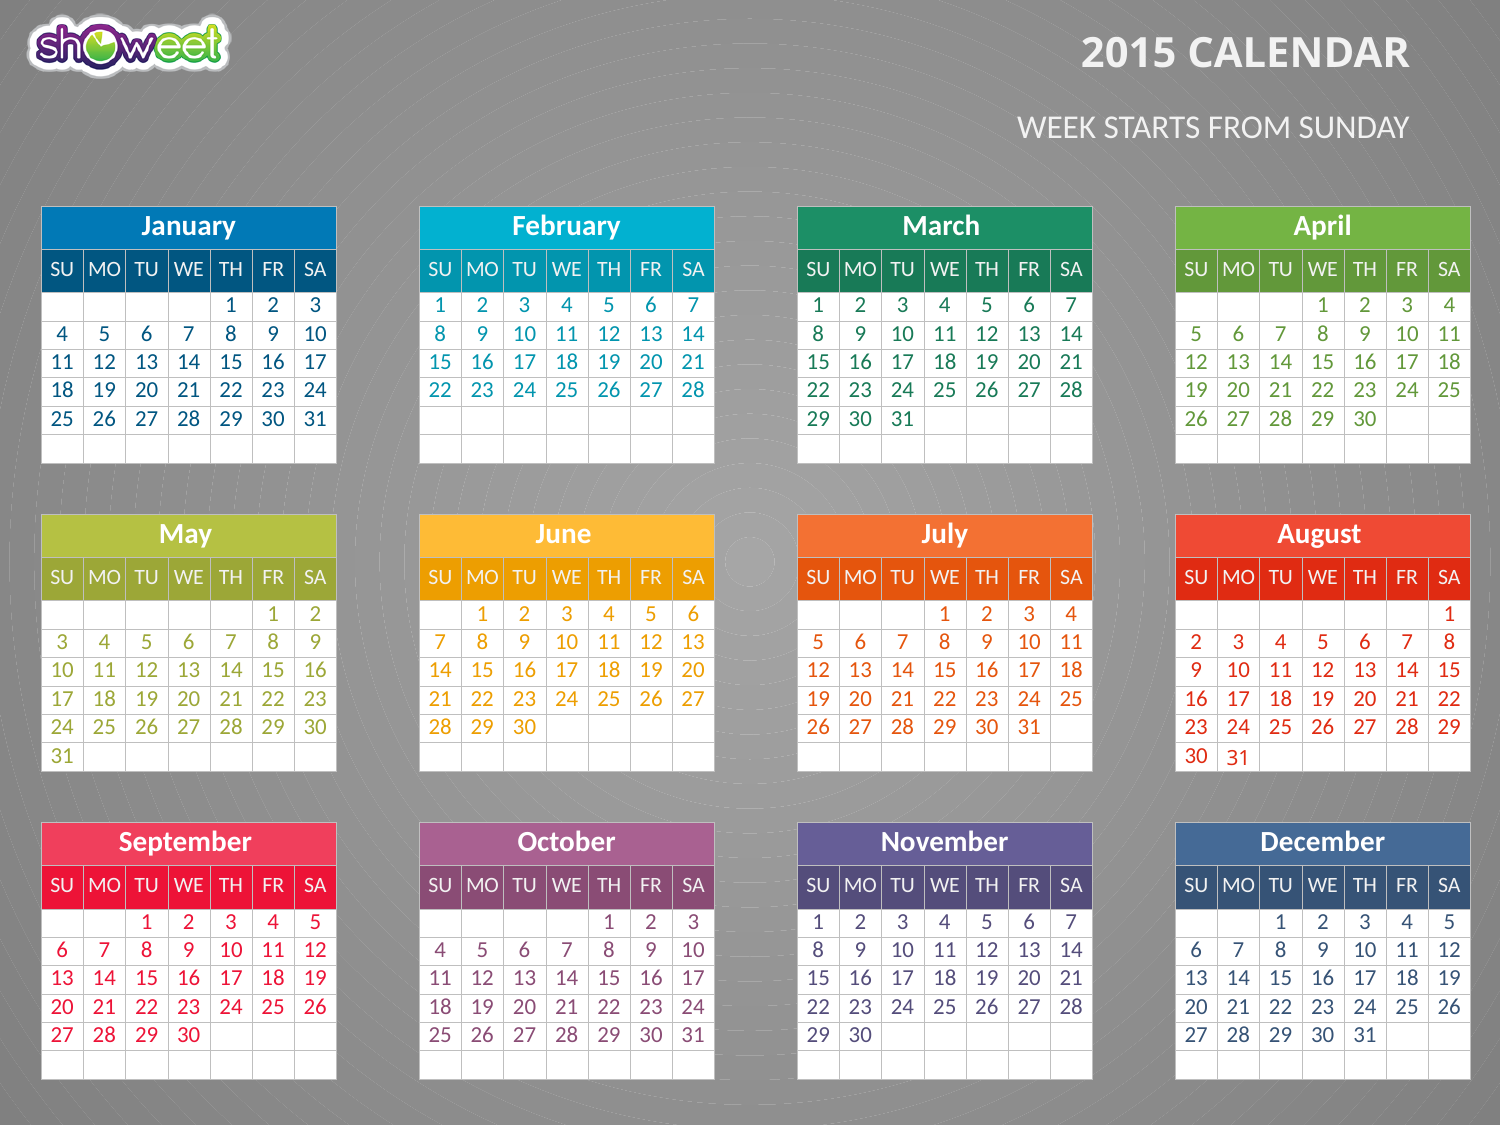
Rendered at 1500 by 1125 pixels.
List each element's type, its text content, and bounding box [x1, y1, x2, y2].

table_header October [420, 823, 714, 865]
table_cell 9 [967, 630, 1008, 657]
table_cell 5 [967, 293, 1008, 321]
table_cell [1387, 1051, 1428, 1079]
table_header April [1176, 207, 1470, 249]
table_cell 28 [1218, 1023, 1259, 1050]
table_cell [967, 743, 1008, 771]
table_cell 11 [589, 630, 630, 657]
table_cell Sa [295, 866, 336, 909]
table_cell 26 [1303, 715, 1344, 742]
table_cell [1051, 407, 1092, 434]
table_cell 30 [840, 1023, 881, 1050]
table_cell Su [42, 866, 83, 909]
table_cell 2 [1345, 293, 1386, 321]
table_cell 11 [1260, 658, 1302, 686]
table_cell 24 [1387, 378, 1428, 406]
table_cell 15 [589, 966, 630, 994]
table_cell We [547, 866, 588, 909]
table_cell 14 [1051, 938, 1092, 965]
table_cell 22 [798, 378, 839, 406]
table_cell 7 [547, 938, 588, 965]
table_cell Fr [1387, 558, 1428, 600]
table_cell 20 [631, 350, 672, 377]
table_cell 17 [504, 350, 546, 377]
table_cell 12 [84, 350, 125, 377]
table_cell [967, 435, 1008, 463]
table_cell [295, 743, 336, 771]
table_cell 3 [211, 910, 252, 937]
table_cell [673, 1051, 714, 1079]
table_cell 20 [126, 378, 168, 406]
table_cell [84, 743, 125, 771]
table_cell [547, 1051, 588, 1079]
table_cell 20 [673, 658, 714, 686]
table_cell 10 [1009, 630, 1050, 657]
table_cell [211, 743, 252, 771]
table_cell Th [1345, 866, 1386, 909]
table_cell 25 [84, 715, 125, 742]
table_cell 13 [1218, 350, 1259, 377]
table_cell Mo [462, 250, 503, 292]
table_cell 12 [295, 938, 336, 965]
table_cell 4 [420, 938, 461, 965]
title 2015 Calendar [478, 0, 1425, 102]
table_cell 5 [295, 910, 336, 937]
table_cell 22 [1303, 378, 1344, 406]
table_cell 30 [967, 715, 1008, 742]
table_cell 16 [967, 658, 1008, 686]
table_cell 12 [589, 322, 630, 349]
table_cell We [925, 558, 966, 600]
table_cell 1 [589, 910, 630, 937]
table_cell Tu [1260, 250, 1302, 292]
table_cell 6 [126, 322, 168, 349]
table_cell 27 [169, 715, 210, 742]
table_cell 7 [84, 938, 125, 965]
table_cell Tu [882, 250, 924, 292]
table_cell [1387, 601, 1428, 629]
table_cell 11 [925, 938, 966, 965]
table_header February [420, 207, 714, 249]
table_cell [1387, 407, 1428, 434]
table_cell Su [420, 558, 461, 600]
table_cell [1429, 743, 1470, 771]
table_cell Fr [1009, 250, 1050, 292]
table_cell 17 [1009, 658, 1050, 686]
table_cell 17 [211, 966, 252, 994]
table_cell Th [211, 558, 252, 600]
table_cell 21 [547, 995, 588, 1022]
table_cell 11 [1051, 630, 1092, 657]
table_cell 28 [211, 715, 252, 742]
table_cell 25 [1051, 687, 1092, 714]
table_cell 23 [462, 378, 503, 406]
table_cell 17 [1218, 687, 1259, 714]
table_cell 7 [1051, 910, 1092, 937]
table_cell Fr [253, 558, 294, 600]
table_cell 2 [840, 293, 881, 321]
table_cell [126, 1051, 168, 1079]
table_cell [1176, 293, 1217, 321]
table_cell 5 [1303, 630, 1344, 657]
table_cell 5 [1429, 910, 1470, 937]
table_cell [295, 1051, 336, 1079]
table_cell [504, 435, 546, 463]
table_cell 17 [295, 350, 336, 377]
table_cell [504, 910, 546, 937]
table_cell 22 [462, 687, 503, 714]
table_cell 15 [1429, 658, 1470, 686]
table_cell 28 [882, 715, 924, 742]
table_cell [631, 715, 672, 742]
table_cell 8 [1429, 630, 1470, 657]
table_cell We [1303, 250, 1344, 292]
table_cell 31 [1218, 743, 1259, 771]
table_cell Fr [1387, 250, 1428, 292]
table_cell Tu [882, 558, 924, 600]
table_cell 16 [840, 966, 881, 994]
table_cell [1051, 715, 1092, 742]
table_cell Su [798, 558, 839, 600]
table_cell [1218, 910, 1259, 937]
table_cell 12 [462, 966, 503, 994]
table_cell 19 [589, 350, 630, 377]
table_cell Th [589, 250, 630, 292]
table_cell [673, 435, 714, 463]
table_cell 30 [169, 1023, 210, 1050]
table_cell We [1303, 558, 1344, 600]
table_cell [1429, 1051, 1470, 1079]
table_cell 16 [1176, 687, 1217, 714]
table_cell Mo [84, 558, 125, 600]
table_cell 8 [798, 938, 839, 965]
table_cell 31 [42, 743, 83, 771]
table_cell 26 [631, 687, 672, 714]
table_cell 29 [462, 715, 503, 742]
table_cell [1051, 435, 1092, 463]
table_cell [547, 435, 588, 463]
table_cell 13 [1009, 938, 1050, 965]
table_cell [169, 1051, 210, 1079]
table_cell 7 [1218, 938, 1259, 965]
table_cell [882, 435, 924, 463]
table_cell 27 [1009, 995, 1050, 1022]
table_cell [211, 435, 252, 463]
table_cell 3 [1345, 910, 1386, 937]
table_cell 15 [925, 658, 966, 686]
table_cell 4 [84, 630, 125, 657]
table_cell 27 [1176, 1023, 1217, 1050]
table_cell [420, 407, 461, 434]
table_cell [840, 601, 881, 629]
table_cell 9 [504, 630, 546, 657]
table_cell 17 [1345, 966, 1386, 994]
table_cell [126, 601, 168, 629]
table_cell 5 [126, 630, 168, 657]
table_cell 24 [1345, 995, 1386, 1022]
table_cell 10 [295, 322, 336, 349]
table_cell [1176, 601, 1217, 629]
table_cell Mo [840, 250, 881, 292]
table_cell Mo [1218, 558, 1259, 600]
table_cell [462, 743, 503, 771]
table_cell 18 [1387, 966, 1428, 994]
table_cell [589, 743, 630, 771]
table_cell 13 [1345, 658, 1386, 686]
table_cell 1 [925, 601, 966, 629]
table_cell [967, 1051, 1008, 1079]
table_cell 11 [547, 322, 588, 349]
table_cell 3 [1218, 630, 1259, 657]
table_cell 13 [169, 658, 210, 686]
table_cell [1176, 435, 1217, 463]
table_cell [798, 435, 839, 463]
table_cell [504, 407, 546, 434]
table_cell 12 [1176, 350, 1217, 377]
table_cell [420, 601, 461, 629]
table_cell 28 [1260, 407, 1302, 434]
table_cell 23 [1176, 715, 1217, 742]
table_cell 11 [42, 350, 83, 377]
table_cell 23 [840, 378, 881, 406]
table_cell Fr [1387, 866, 1428, 909]
table_cell 28 [673, 378, 714, 406]
table_cell [42, 1051, 83, 1079]
table_cell [1345, 601, 1386, 629]
table_cell 24 [504, 378, 546, 406]
table_cell 18 [925, 966, 966, 994]
table_cell [1303, 435, 1344, 463]
table_cell 6 [1009, 293, 1050, 321]
table_cell 15 [1260, 966, 1302, 994]
table_cell 13 [1009, 322, 1050, 349]
table_cell 25 [547, 378, 588, 406]
table_cell 24 [882, 995, 924, 1022]
table_cell 21 [420, 687, 461, 714]
table_cell 2 [967, 601, 1008, 629]
table_cell [1176, 910, 1217, 937]
table_cell [126, 743, 168, 771]
table_cell [1218, 1051, 1259, 1079]
table_cell 28 [547, 1023, 588, 1050]
table_cell We [547, 250, 588, 292]
table_cell [1051, 1051, 1092, 1079]
table_cell [1387, 743, 1428, 771]
table_cell 17 [882, 350, 924, 377]
table_cell 29 [1303, 407, 1344, 434]
table_cell 18 [1429, 350, 1470, 377]
table_cell Th [211, 866, 252, 909]
table_cell 25 [1429, 378, 1470, 406]
table_cell 3 [1009, 601, 1050, 629]
table_cell Th [967, 558, 1008, 600]
table_cell 24 [211, 995, 252, 1022]
table_cell [84, 910, 125, 937]
table_cell 13 [126, 350, 168, 377]
table_cell [925, 407, 966, 434]
table_cell [589, 435, 630, 463]
table_cell [253, 435, 294, 463]
table_cell 19 [295, 966, 336, 994]
table_cell [547, 407, 588, 434]
table_cell Sa [673, 250, 714, 292]
table_cell 19 [84, 378, 125, 406]
picture [23, 11, 235, 99]
table_cell 31 [882, 407, 924, 434]
table_cell [840, 743, 881, 771]
table_cell [882, 1023, 924, 1050]
table_cell 5 [631, 601, 672, 629]
table_cell Th [589, 558, 630, 600]
table_cell 3 [882, 293, 924, 321]
table_cell 21 [1218, 995, 1259, 1022]
table_cell 4 [547, 293, 588, 321]
table_cell [169, 293, 210, 321]
table_cell 17 [547, 658, 588, 686]
table_cell [1260, 601, 1302, 629]
table_header January [42, 207, 336, 249]
table_cell 28 [1051, 995, 1092, 1022]
table_cell 15 [798, 966, 839, 994]
table_cell [420, 910, 461, 937]
table_cell [504, 743, 546, 771]
table_cell We [925, 250, 966, 292]
table_cell Mo [84, 866, 125, 909]
table_cell 15 [1303, 350, 1344, 377]
table_cell 27 [631, 378, 672, 406]
table_cell 21 [1387, 687, 1428, 714]
table_cell [1303, 1051, 1344, 1079]
table_cell 9 [169, 938, 210, 965]
table_cell Su [1176, 866, 1217, 909]
table_cell 14 [1260, 350, 1302, 377]
table_cell [253, 743, 294, 771]
table_cell [1218, 293, 1259, 321]
table_cell 3 [547, 601, 588, 629]
table_cell 6 [1345, 630, 1386, 657]
table_cell 13 [1176, 966, 1217, 994]
table_cell Tu [504, 558, 546, 600]
table_cell 30 [631, 1023, 672, 1050]
table_cell 6 [1176, 938, 1217, 965]
table_cell 17 [42, 687, 83, 714]
table_cell [1218, 601, 1259, 629]
table_cell Mo [840, 866, 881, 909]
table_cell Fr [1009, 866, 1050, 909]
table_cell 27 [1345, 715, 1386, 742]
table_cell 20 [42, 995, 83, 1022]
table_cell 26 [1429, 995, 1470, 1022]
table_cell 9 [1303, 938, 1344, 965]
table_cell 6 [631, 293, 672, 321]
table_cell 8 [211, 322, 252, 349]
table_cell Sa [1051, 866, 1092, 909]
table_cell 9 [840, 322, 881, 349]
table_cell 14 [420, 658, 461, 686]
table_cell [84, 1051, 125, 1079]
table_cell We [169, 558, 210, 600]
table_cell 5 [967, 910, 1008, 937]
table_cell 13 [504, 966, 546, 994]
table_cell 23 [504, 687, 546, 714]
table_cell 17 [882, 966, 924, 994]
table_cell 23 [1303, 995, 1344, 1022]
table_cell 5 [1176, 322, 1217, 349]
table_cell 8 [925, 630, 966, 657]
table_cell 25 [253, 995, 294, 1022]
table_cell 12 [631, 630, 672, 657]
table_cell 12 [967, 322, 1008, 349]
table_cell 14 [1218, 966, 1259, 994]
table_cell [1009, 1051, 1050, 1079]
table_cell 29 [798, 407, 839, 434]
table_cell 11 [1387, 938, 1428, 965]
table_cell 11 [253, 938, 294, 965]
table_cell 18 [42, 378, 83, 406]
table_cell 21 [211, 687, 252, 714]
table_cell Fr [1009, 558, 1050, 600]
table_cell [42, 435, 83, 463]
table_cell Mo [462, 558, 503, 600]
table_cell 16 [462, 350, 503, 377]
table_cell Su [798, 866, 839, 909]
table_cell 7 [1051, 293, 1092, 321]
table_cell [798, 601, 839, 629]
table_cell 25 [925, 995, 966, 1022]
table_cell Sa [1051, 558, 1092, 600]
table_cell 18 [589, 658, 630, 686]
table_cell 29 [211, 407, 252, 434]
table_cell 9 [253, 322, 294, 349]
table_cell 2 [169, 910, 210, 937]
table_cell 10 [211, 938, 252, 965]
table_cell 30 [504, 715, 546, 742]
table_cell 8 [1303, 322, 1344, 349]
table_cell 31 [295, 407, 336, 434]
table_cell Su [1176, 558, 1217, 600]
table_cell 19 [1429, 966, 1470, 994]
table_cell [1429, 435, 1470, 463]
table_cell Sa [1429, 250, 1470, 292]
table_cell 11 [925, 322, 966, 349]
table_cell 24 [1218, 715, 1259, 742]
table_cell 29 [589, 1023, 630, 1050]
table_cell 24 [673, 995, 714, 1022]
table_cell 26 [84, 407, 125, 434]
table_cell 22 [1429, 687, 1470, 714]
table_cell [631, 743, 672, 771]
table_cell [253, 1023, 294, 1050]
table_cell 21 [1051, 350, 1092, 377]
table_cell [1260, 293, 1302, 321]
table_cell 12 [1303, 658, 1344, 686]
table_cell 3 [295, 293, 336, 321]
table_cell 8 [126, 938, 168, 965]
table_cell 19 [462, 995, 503, 1022]
table_cell 30 [253, 407, 294, 434]
table_cell 16 [253, 350, 294, 377]
table_cell 27 [126, 407, 168, 434]
table_cell 7 [1260, 322, 1302, 349]
table_cell 28 [84, 1023, 125, 1050]
table_cell 10 [1345, 938, 1386, 965]
table_cell 14 [673, 322, 714, 349]
table_cell 12 [126, 658, 168, 686]
table_cell We [547, 558, 588, 600]
table_cell 7 [169, 322, 210, 349]
table_cell Fr [631, 866, 672, 909]
table_cell 6 [169, 630, 210, 657]
table_cell [462, 1051, 503, 1079]
table_cell [925, 435, 966, 463]
table_cell 6 [1009, 910, 1050, 937]
table_cell 25 [1260, 715, 1302, 742]
table_cell [882, 1051, 924, 1079]
table_cell We [1303, 866, 1344, 909]
table_cell 4 [1260, 630, 1302, 657]
table_cell 12 [798, 658, 839, 686]
table_cell 18 [84, 687, 125, 714]
table_cell 25 [42, 407, 83, 434]
table_cell 2 [295, 601, 336, 629]
table_cell 9 [840, 938, 881, 965]
table_cell 11 [84, 658, 125, 686]
table_cell 21 [673, 350, 714, 377]
table_cell 21 [882, 687, 924, 714]
table_cell 8 [420, 322, 461, 349]
table_cell 26 [295, 995, 336, 1022]
table_cell 16 [631, 966, 672, 994]
table_cell 20 [1218, 378, 1259, 406]
table_cell 25 [925, 378, 966, 406]
table_cell 26 [1176, 407, 1217, 434]
table_cell 7 [1387, 630, 1428, 657]
table_cell [1345, 1051, 1386, 1079]
table_cell [1009, 407, 1050, 434]
table_cell 12 [1429, 938, 1470, 965]
table_cell 1 [253, 601, 294, 629]
table_cell [1345, 743, 1386, 771]
table_cell 8 [1260, 938, 1302, 965]
table_cell 22 [1260, 995, 1302, 1022]
table_cell [967, 1023, 1008, 1050]
table_cell 16 [1303, 966, 1344, 994]
table_cell 4 [253, 910, 294, 937]
table_cell 20 [1009, 966, 1050, 994]
table_cell 1 [1429, 601, 1470, 629]
table_cell 8 [462, 630, 503, 657]
table_cell 28 [1387, 715, 1428, 742]
table_cell [925, 743, 966, 771]
table_cell 1 [1303, 293, 1344, 321]
table_cell 26 [967, 378, 1008, 406]
table_cell 30 [295, 715, 336, 742]
table_cell [925, 1023, 966, 1050]
table_cell 18 [1260, 687, 1302, 714]
table_cell [420, 435, 461, 463]
table_cell 30 [1303, 1023, 1344, 1050]
table_cell [126, 293, 168, 321]
table_cell 20 [1009, 350, 1050, 377]
table_cell 29 [126, 1023, 168, 1050]
table_cell 19 [1176, 378, 1217, 406]
table_cell 20 [169, 687, 210, 714]
table_cell 9 [462, 322, 503, 349]
table_cell 2 [631, 910, 672, 937]
table_cell 23 [967, 687, 1008, 714]
table_cell Su [42, 558, 83, 600]
table_cell Fr [631, 558, 672, 600]
table_cell 15 [253, 658, 294, 686]
table_cell Tu [126, 250, 168, 292]
table_cell [211, 1051, 252, 1079]
table_cell [673, 407, 714, 434]
table_cell 19 [967, 966, 1008, 994]
table_cell 3 [1387, 293, 1428, 321]
table_cell Th [967, 250, 1008, 292]
table_cell [547, 910, 588, 937]
table_cell 27 [673, 687, 714, 714]
table_cell 26 [967, 995, 1008, 1022]
table_cell 27 [1218, 407, 1259, 434]
table_cell 16 [169, 966, 210, 994]
table_cell [589, 715, 630, 742]
table_cell 15 [798, 350, 839, 377]
table_cell 16 [840, 350, 881, 377]
table_cell 7 [673, 293, 714, 321]
table_cell 26 [126, 715, 168, 742]
table_cell 21 [1260, 378, 1302, 406]
table_cell 18 [420, 995, 461, 1022]
table_cell [1260, 1051, 1302, 1079]
table_cell 6 [1218, 322, 1259, 349]
table_cell [1009, 743, 1050, 771]
table_cell 23 [295, 687, 336, 714]
table_cell Su [420, 866, 461, 909]
table_cell Su [420, 250, 461, 292]
table_cell [1009, 435, 1050, 463]
table_cell 2 [462, 293, 503, 321]
table_cell [126, 435, 168, 463]
table_cell 1 [798, 293, 839, 321]
table_cell 27 [1009, 378, 1050, 406]
table_header July [798, 515, 1092, 557]
table_cell Sa [1429, 558, 1470, 600]
table_cell 9 [295, 630, 336, 657]
table_cell 20 [504, 995, 546, 1022]
table_cell [42, 601, 83, 629]
table_cell 10 [1218, 658, 1259, 686]
table_cell 19 [798, 687, 839, 714]
table_cell 2 [253, 293, 294, 321]
table_cell 10 [882, 938, 924, 965]
table_cell Fr [253, 250, 294, 292]
table_cell 1 [462, 601, 503, 629]
table_cell Tu [1260, 866, 1302, 909]
table_cell Su [798, 250, 839, 292]
table_cell 1 [1260, 910, 1302, 937]
table_cell 22 [589, 995, 630, 1022]
table_cell 14 [547, 966, 588, 994]
table_cell Su [42, 250, 83, 292]
table_cell [504, 1051, 546, 1079]
table_cell 12 [967, 938, 1008, 965]
table_header June [420, 515, 714, 557]
table_cell 24 [882, 378, 924, 406]
table_cell 2 [1303, 910, 1344, 937]
table_cell [547, 715, 588, 742]
table_cell 7 [211, 630, 252, 657]
table_cell 14 [211, 658, 252, 686]
table_cell [1429, 407, 1470, 434]
table_cell [42, 293, 83, 321]
table_cell Mo [84, 250, 125, 292]
table_cell 23 [169, 995, 210, 1022]
table_cell 15 [126, 966, 168, 994]
table_cell [462, 435, 503, 463]
table_cell 21 [84, 995, 125, 1022]
table_cell 14 [882, 658, 924, 686]
table_cell 24 [295, 378, 336, 406]
table_cell 4 [1387, 910, 1428, 937]
table_cell Th [1345, 558, 1386, 600]
table_cell 19 [126, 687, 168, 714]
table_cell Tu [126, 866, 168, 909]
table_cell 3 [504, 293, 546, 321]
table_cell 1 [211, 293, 252, 321]
table_cell [211, 1023, 252, 1050]
table_cell 30 [1345, 407, 1386, 434]
table_cell 2 [504, 601, 546, 629]
table_cell 13 [42, 966, 83, 994]
table_cell [547, 743, 588, 771]
table_cell 29 [925, 715, 966, 742]
table_cell Mo [462, 866, 503, 909]
table_cell 15 [211, 350, 252, 377]
table_cell Mo [1218, 866, 1259, 909]
table_cell [84, 293, 125, 321]
table_cell Th [211, 250, 252, 292]
subtitle Week Starts from Sunday [478, 102, 1425, 149]
table_cell [462, 910, 503, 937]
table_cell [589, 407, 630, 434]
table_cell [169, 743, 210, 771]
table_cell We [925, 866, 966, 909]
table_cell [169, 601, 210, 629]
table_cell [1303, 743, 1344, 771]
table_header November [798, 823, 1092, 865]
table_cell 20 [1345, 687, 1386, 714]
table_cell Tu [882, 866, 924, 909]
table_cell 22 [253, 687, 294, 714]
table_cell [589, 1051, 630, 1079]
table_cell We [169, 250, 210, 292]
table_cell 3 [882, 910, 924, 937]
table_cell 28 [420, 715, 461, 742]
table_cell 13 [840, 658, 881, 686]
table_cell 3 [42, 630, 83, 657]
table_cell 1 [420, 293, 461, 321]
table_cell 7 [420, 630, 461, 657]
table_cell 29 [1260, 1023, 1302, 1050]
table_cell 4 [1051, 601, 1092, 629]
table_cell 10 [504, 322, 546, 349]
table_cell 24 [547, 687, 588, 714]
table_cell 16 [295, 658, 336, 686]
table_cell Th [967, 866, 1008, 909]
table_header December [1176, 823, 1470, 865]
table_cell [295, 1023, 336, 1050]
table_cell 14 [169, 350, 210, 377]
table_cell 5 [462, 938, 503, 965]
table_cell 31 [1345, 1023, 1386, 1050]
table_cell 8 [589, 938, 630, 965]
table_cell 22 [925, 687, 966, 714]
table_cell 18 [253, 966, 294, 994]
table_cell 16 [1345, 350, 1386, 377]
table_cell 10 [547, 630, 588, 657]
table_cell Fr [631, 250, 672, 292]
table_cell 11 [420, 966, 461, 994]
table_cell 4 [1429, 293, 1470, 321]
table_cell We [169, 866, 210, 909]
table_cell 11 [1429, 322, 1470, 349]
table_cell 4 [589, 601, 630, 629]
table_cell Sa [673, 558, 714, 600]
table_cell 26 [589, 378, 630, 406]
table_cell Mo [840, 558, 881, 600]
table_cell 25 [589, 687, 630, 714]
table_cell 29 [798, 1023, 839, 1050]
table_cell 28 [1051, 378, 1092, 406]
table_cell [1260, 435, 1302, 463]
table_header May [42, 515, 336, 557]
table_cell [211, 601, 252, 629]
table_cell Mo [1218, 250, 1259, 292]
table_cell 14 [1387, 658, 1428, 686]
table_cell [1345, 435, 1386, 463]
table_cell 19 [1303, 687, 1344, 714]
table_cell [798, 743, 839, 771]
table_cell [840, 1051, 881, 1079]
table_cell Tu [1260, 558, 1302, 600]
table_cell 22 [798, 995, 839, 1022]
table_cell [967, 407, 1008, 434]
table_cell Sa [295, 558, 336, 600]
table_cell [295, 435, 336, 463]
table_cell 14 [84, 966, 125, 994]
table_cell 23 [253, 378, 294, 406]
table_cell 13 [631, 322, 672, 349]
table_cell 31 [1009, 715, 1050, 742]
table_cell 29 [253, 715, 294, 742]
table_cell 30 [1176, 743, 1217, 771]
table_header September [42, 823, 336, 865]
table_cell Tu [504, 866, 546, 909]
table_cell [631, 1051, 672, 1079]
table_cell [798, 1051, 839, 1079]
table_cell 18 [1051, 658, 1092, 686]
table_cell 31 [673, 1023, 714, 1050]
table_cell 29 [1429, 715, 1470, 742]
table_cell 19 [631, 658, 672, 686]
table_cell [631, 407, 672, 434]
table_cell [1009, 1023, 1050, 1050]
table_cell 4 [925, 293, 966, 321]
table_cell 9 [1345, 322, 1386, 349]
table_cell [169, 435, 210, 463]
table_cell 4 [42, 322, 83, 349]
table_cell 20 [840, 687, 881, 714]
table_cell 17 [673, 966, 714, 994]
table_cell 24 [42, 715, 83, 742]
table_cell 5 [84, 322, 125, 349]
table_cell 25 [1387, 995, 1428, 1022]
table_cell [1303, 601, 1344, 629]
table_cell 28 [169, 407, 210, 434]
table_cell 9 [1176, 658, 1217, 686]
table_cell [42, 910, 83, 937]
table_cell 21 [1051, 966, 1092, 994]
table_cell Sa [1429, 866, 1470, 909]
table_cell Fr [253, 866, 294, 909]
table_cell 5 [589, 293, 630, 321]
table_cell 2 [840, 910, 881, 937]
table_cell [1051, 1023, 1092, 1050]
table_cell [84, 601, 125, 629]
table_cell [420, 1051, 461, 1079]
table_cell [1387, 435, 1428, 463]
table_cell 2 [1176, 630, 1217, 657]
table_cell Th [589, 866, 630, 909]
table_cell 1 [798, 910, 839, 937]
table_cell 1 [126, 910, 168, 937]
table_cell 24 [1009, 687, 1050, 714]
table_cell 18 [925, 350, 966, 377]
table_cell 18 [547, 350, 588, 377]
table_cell 6 [504, 938, 546, 965]
table_cell [1260, 743, 1302, 771]
table_cell 6 [42, 938, 83, 965]
table_header August [1176, 515, 1470, 557]
table_cell 4 [925, 910, 966, 937]
table_cell 26 [798, 715, 839, 742]
table_cell 15 [462, 658, 503, 686]
table_cell 20 [1176, 995, 1217, 1022]
table_cell 8 [253, 630, 294, 657]
table_cell [925, 1051, 966, 1079]
table_header March [798, 207, 1092, 249]
table_cell 23 [631, 995, 672, 1022]
table_cell 6 [673, 601, 714, 629]
table_cell 14 [1051, 322, 1092, 349]
table_cell 10 [673, 938, 714, 965]
table_cell 16 [504, 658, 546, 686]
table_cell 23 [1345, 378, 1386, 406]
table_cell 22 [126, 995, 168, 1022]
table_cell [84, 435, 125, 463]
table_cell 26 [462, 1023, 503, 1050]
table_cell 13 [673, 630, 714, 657]
table_cell 3 [673, 910, 714, 937]
table_cell [1218, 435, 1259, 463]
table_cell 27 [840, 715, 881, 742]
table_cell Th [1345, 250, 1386, 292]
table_cell 30 [840, 407, 881, 434]
table_cell 21 [169, 378, 210, 406]
table_cell [1051, 743, 1092, 771]
table_cell 7 [882, 630, 924, 657]
table_cell Sa [673, 866, 714, 909]
table_cell [1387, 1023, 1428, 1050]
table_cell 23 [840, 995, 881, 1022]
table_cell 10 [1387, 322, 1428, 349]
table_cell 5 [798, 630, 839, 657]
table_cell 17 [1387, 350, 1428, 377]
table_cell Su [1176, 250, 1217, 292]
table_cell 25 [420, 1023, 461, 1050]
table_cell [631, 435, 672, 463]
table_cell [1176, 1051, 1217, 1079]
table_cell [1429, 1023, 1470, 1050]
table_cell 8 [798, 322, 839, 349]
table_cell [253, 1051, 294, 1079]
table_cell Sa [295, 250, 336, 292]
table_cell Tu [504, 250, 546, 292]
table_cell 19 [967, 350, 1008, 377]
table_cell 6 [840, 630, 881, 657]
table_cell 9 [631, 938, 672, 965]
table_cell 27 [504, 1023, 546, 1050]
table_cell 15 [420, 350, 461, 377]
table_cell [420, 743, 461, 771]
table_cell Tu [126, 558, 168, 600]
table_cell [882, 601, 924, 629]
table_cell Sa [1051, 250, 1092, 292]
table_cell [673, 715, 714, 742]
table_cell 10 [882, 322, 924, 349]
table_cell [840, 435, 881, 463]
table_cell [882, 743, 924, 771]
table_cell 22 [211, 378, 252, 406]
table_cell [462, 407, 503, 434]
table_cell 22 [420, 378, 461, 406]
table_cell [673, 743, 714, 771]
table_cell 10 [42, 658, 83, 686]
table_cell 27 [42, 1023, 83, 1050]
